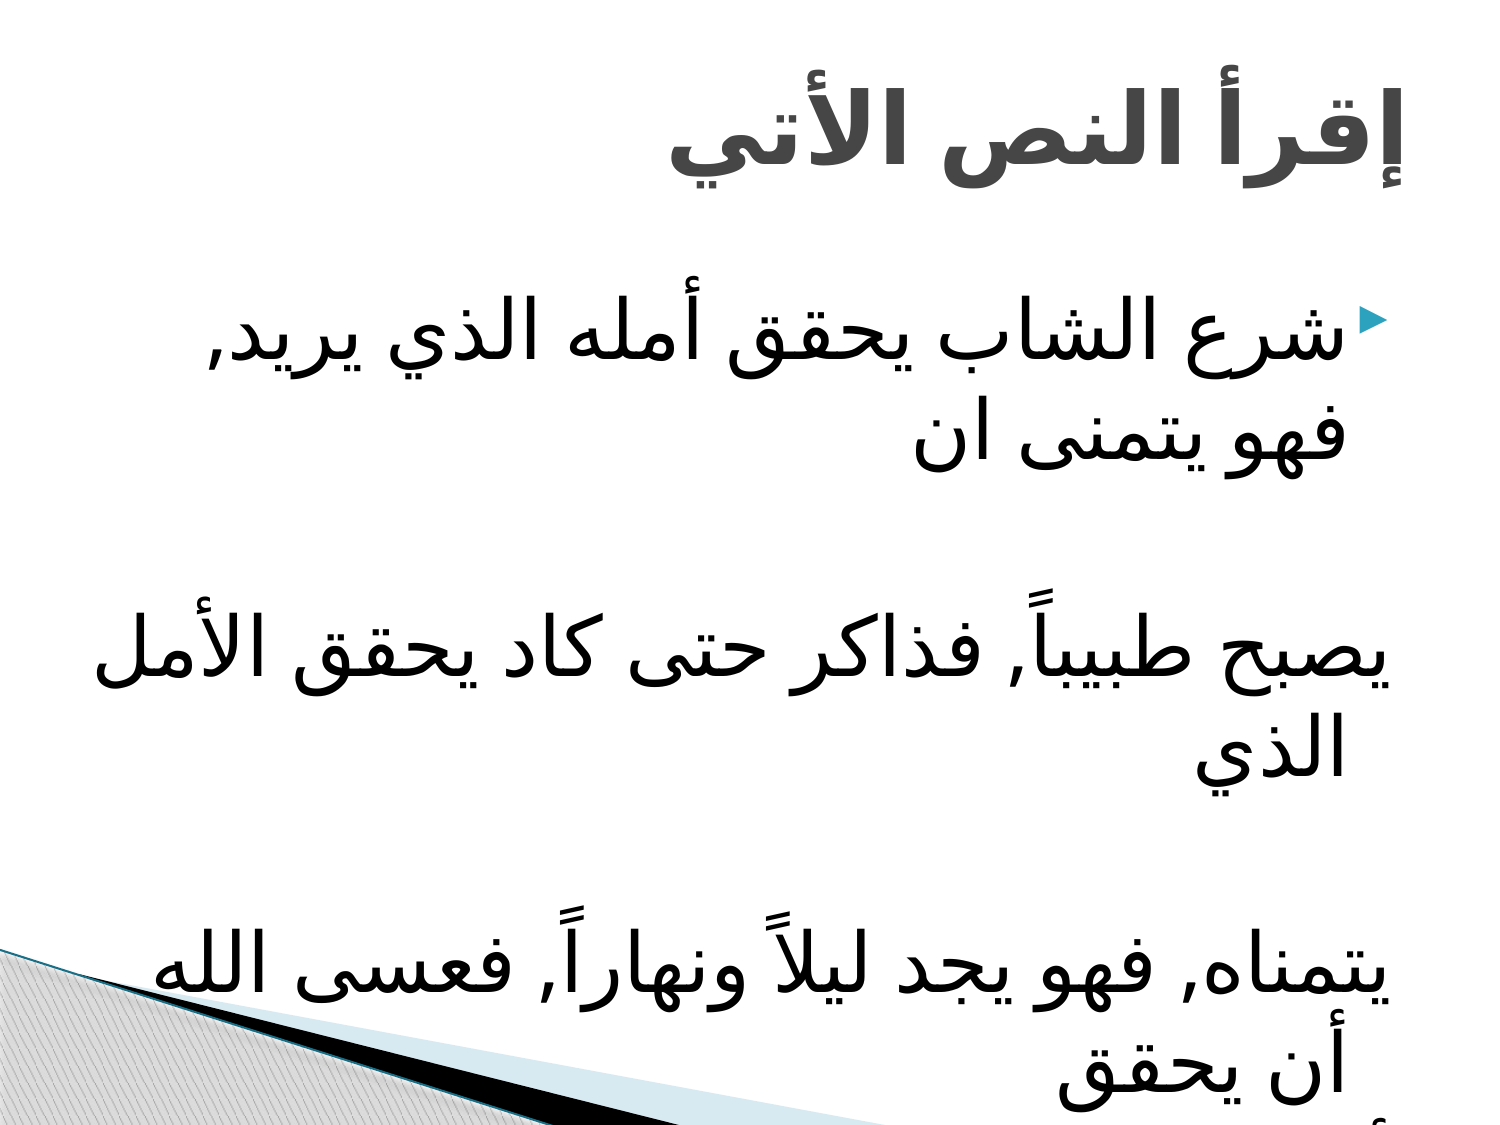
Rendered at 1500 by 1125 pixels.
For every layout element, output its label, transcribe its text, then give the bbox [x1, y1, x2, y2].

title إقرأ النص الأتي [75, 30, 1425, 219]
list شرع الشاب يحقق أمله الذي يريد, فهو يتمنى ان يصبح طبيباً, فذاكر حتى كاد يحقق الأمل الذي يتمناه, فهو يجد ليلاً ونهاراً, فعسى الله أن يحقق أمله. [75, 268, 1425, 1012]
